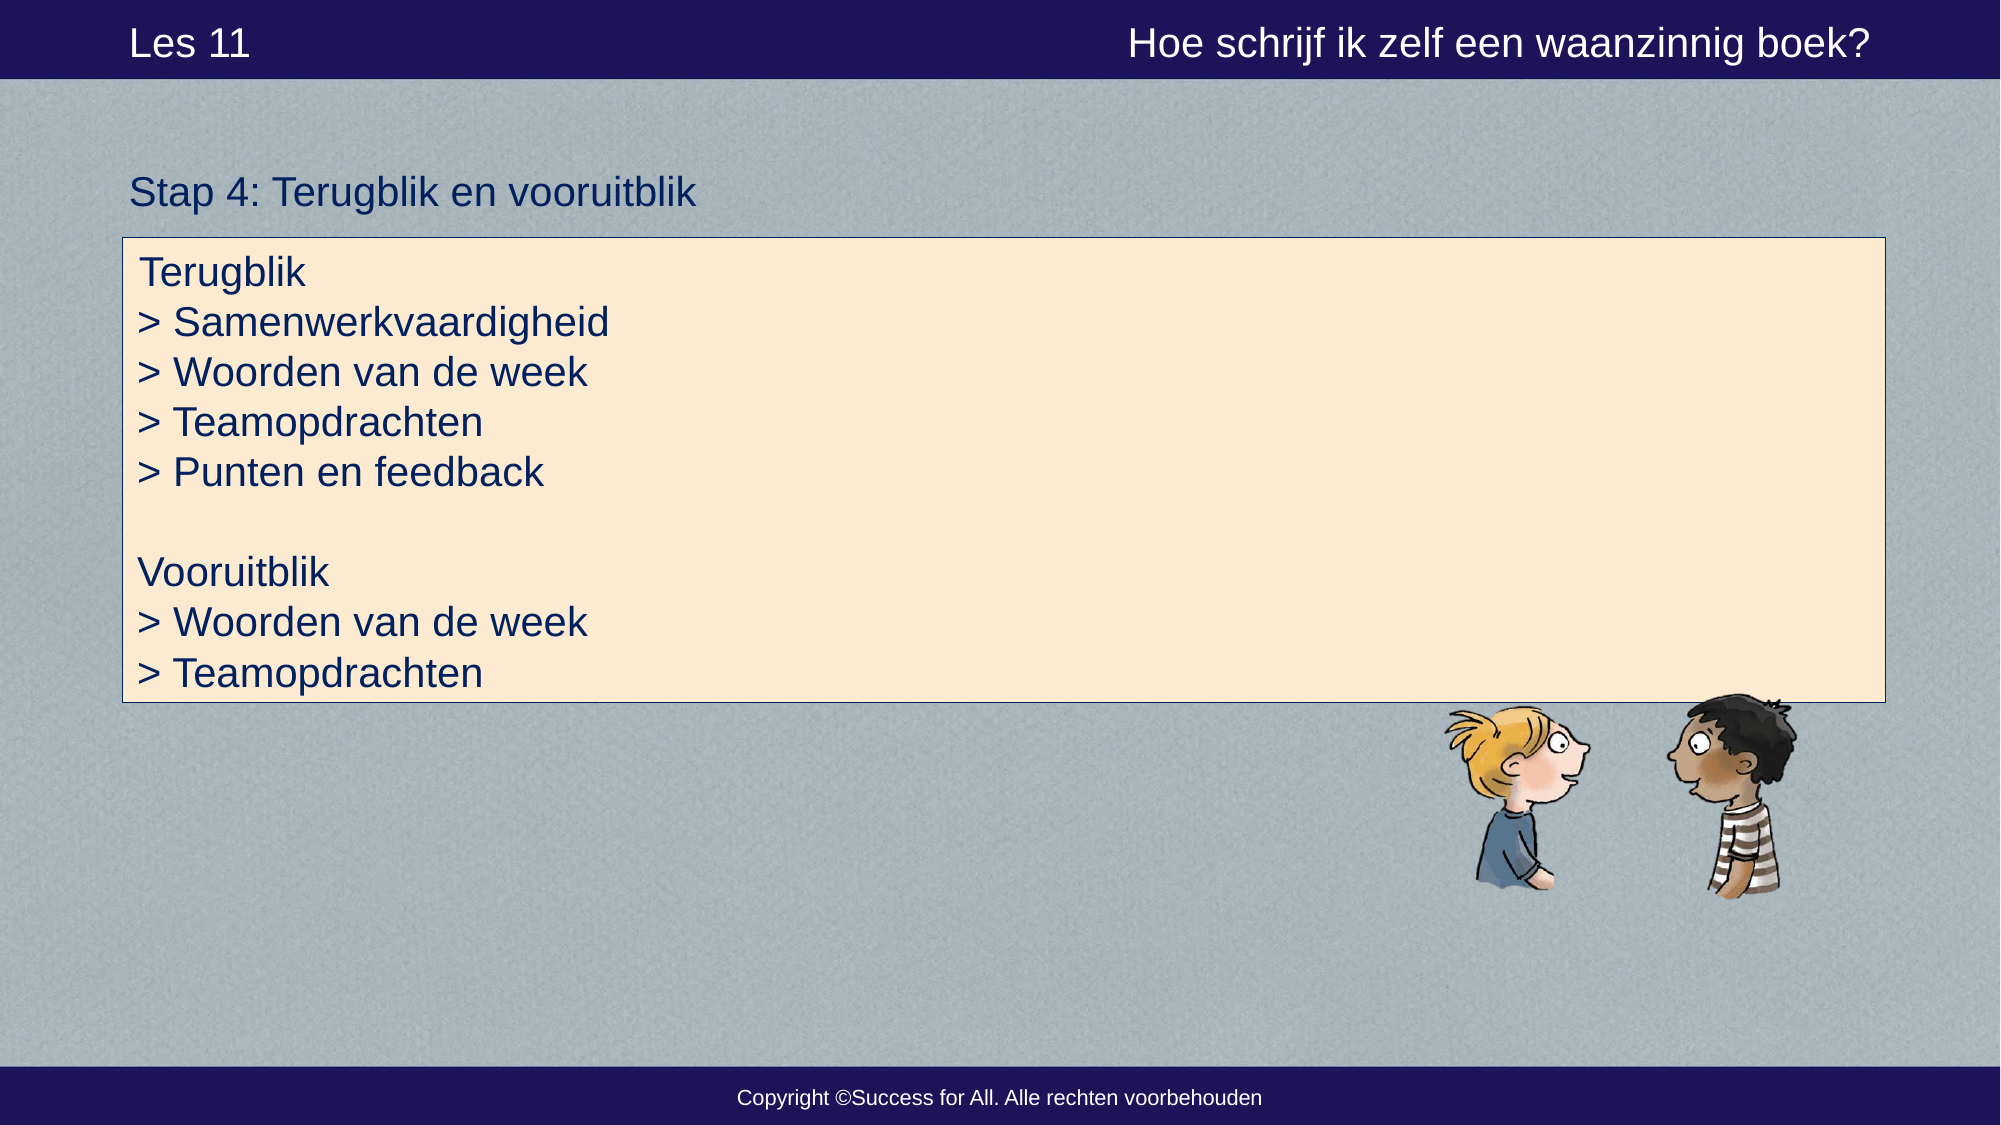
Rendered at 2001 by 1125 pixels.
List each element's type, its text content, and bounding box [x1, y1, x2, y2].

text_box Terugblik > Samenwerkvaardigheid > Woorden van de week > Teamopdrachten > Punten en feedback Vooruitblik > Woorden van de week > Teamopdrachten [122, 237, 1886, 703]
text_box Copyright ©Success for All. Alle rechten voorbehouden [0, 1076, 2000, 1125]
text_box Les 11 [114, 8, 354, 73]
picture [0, 0, 2001, 1125]
text_box Stap 4: Terugblik en vooruitblik [114, 157, 907, 223]
text_box Hoe schrijf ik zelf een waanzinnig boek? [999, 8, 1886, 73]
